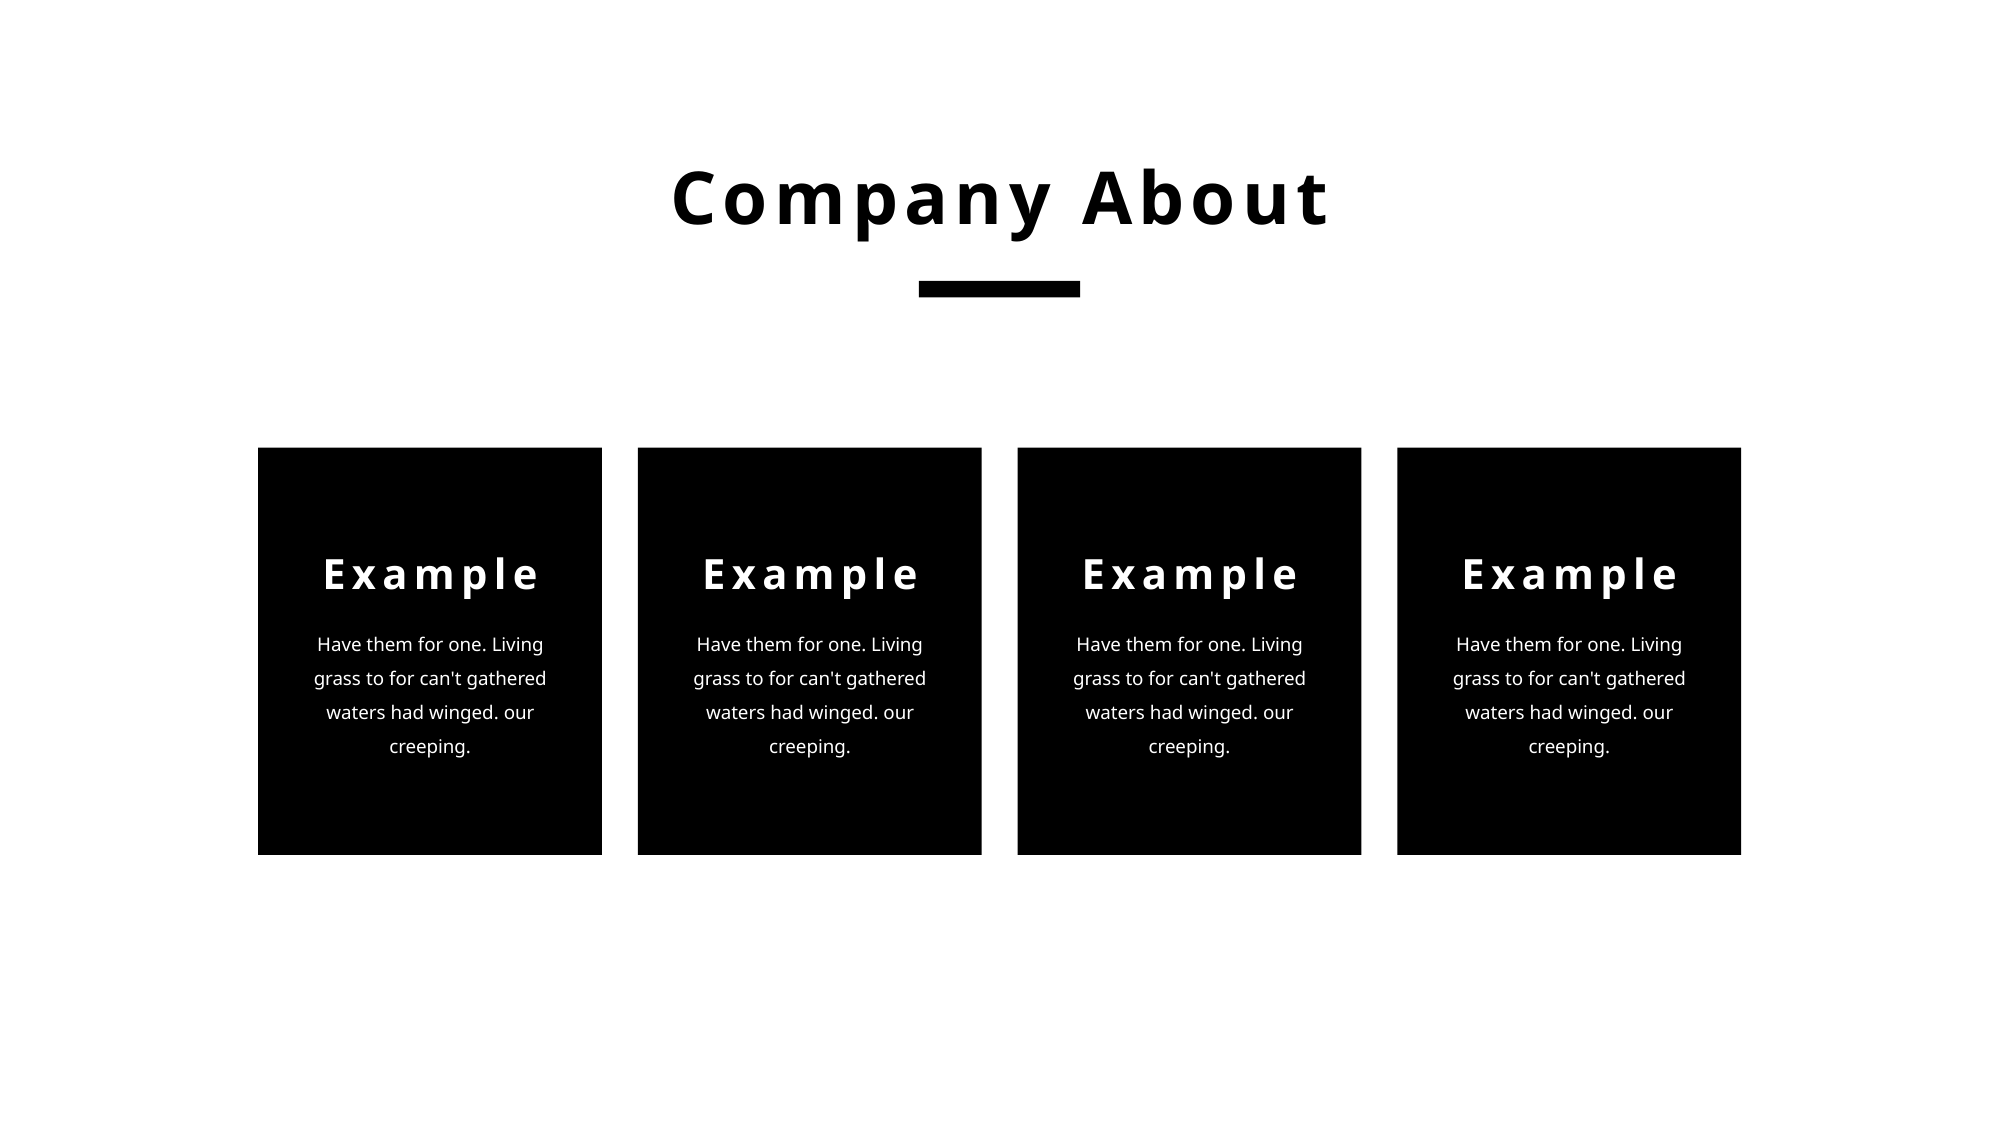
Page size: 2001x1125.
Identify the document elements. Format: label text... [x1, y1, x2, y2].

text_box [258, 447, 1742, 855]
text_box [918, 280, 1081, 298]
text_box Company About [557, 159, 1443, 247]
